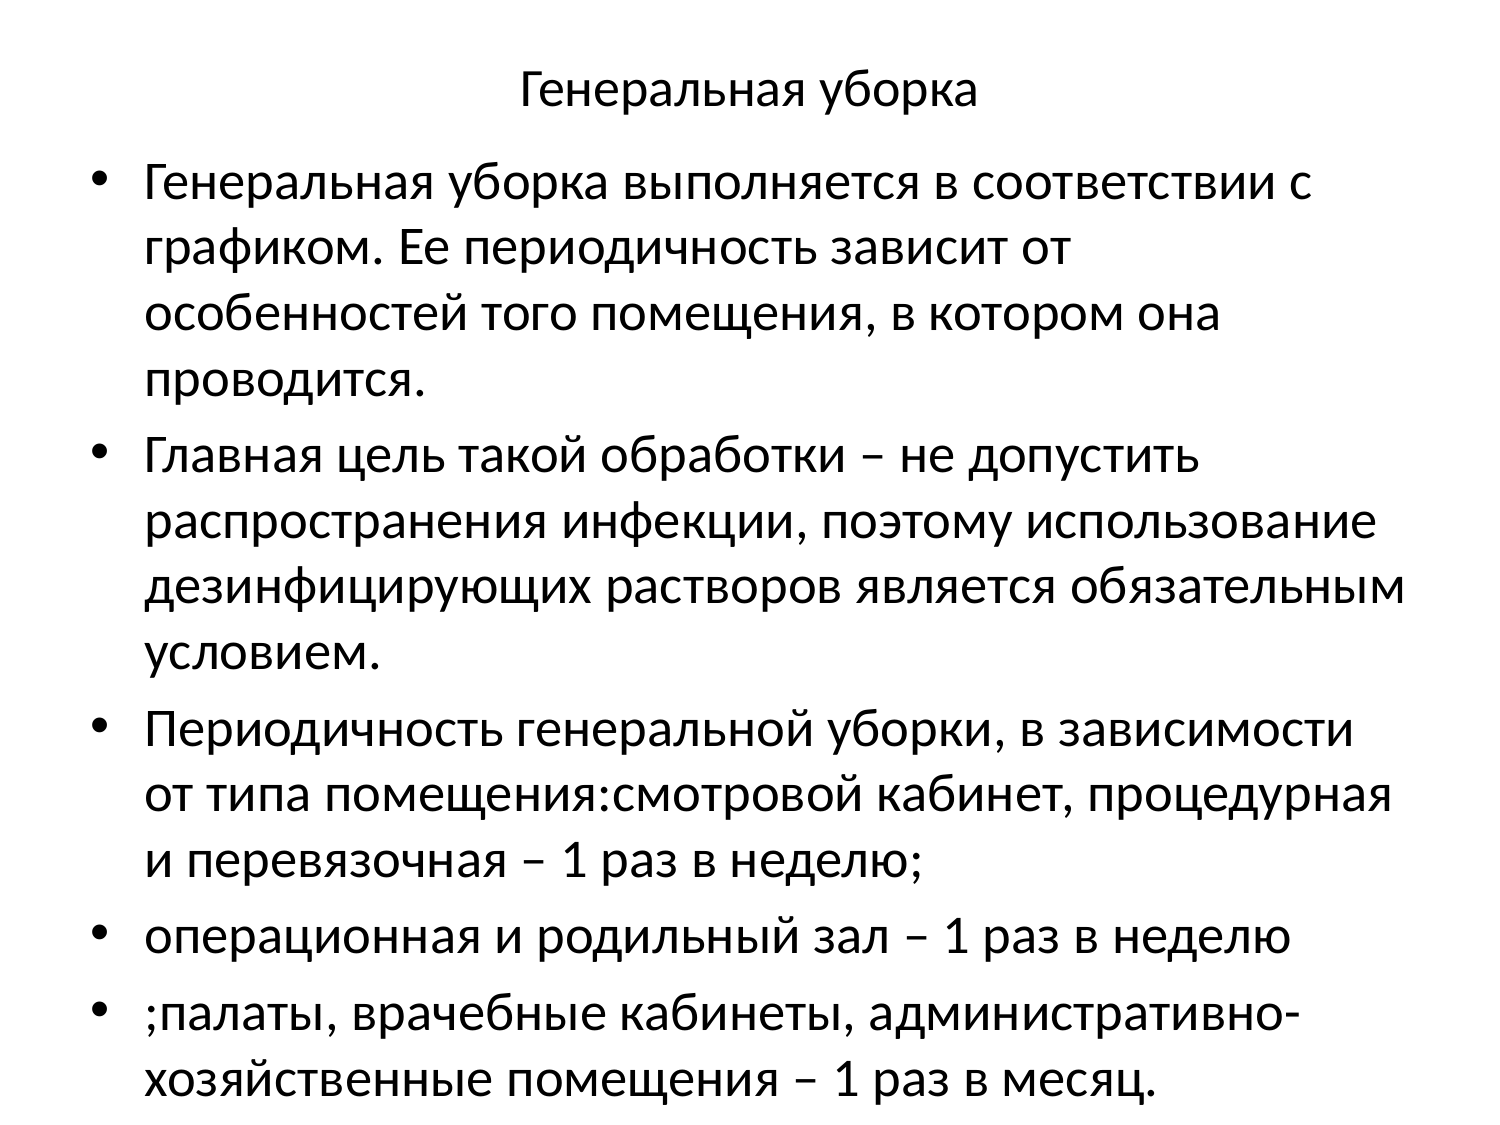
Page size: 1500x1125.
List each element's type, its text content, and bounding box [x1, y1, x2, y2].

list Генеральная уборка выполняется в соответствии с графиком. Ее периодичность зависит от особенностей того помещения, в котором она проводится. Главная цель такой обработки – не допустить распространения инфекции, поэтому использование дезинфицирующих растворов является обязательным условием. Периодичность генеральной уборки, в зависимости от типа помещения:смотровой кабинет, процедурная и перевязочная – 1 раз в неделю; операционная и родильный зал – 1 раз в неделю ;палаты, врачебные кабинеты, административно-хозяйственные помещения – 1 раз в месяц. [75, 137, 1425, 1125]
title Генеральная уборка [75, 45, 1425, 126]
